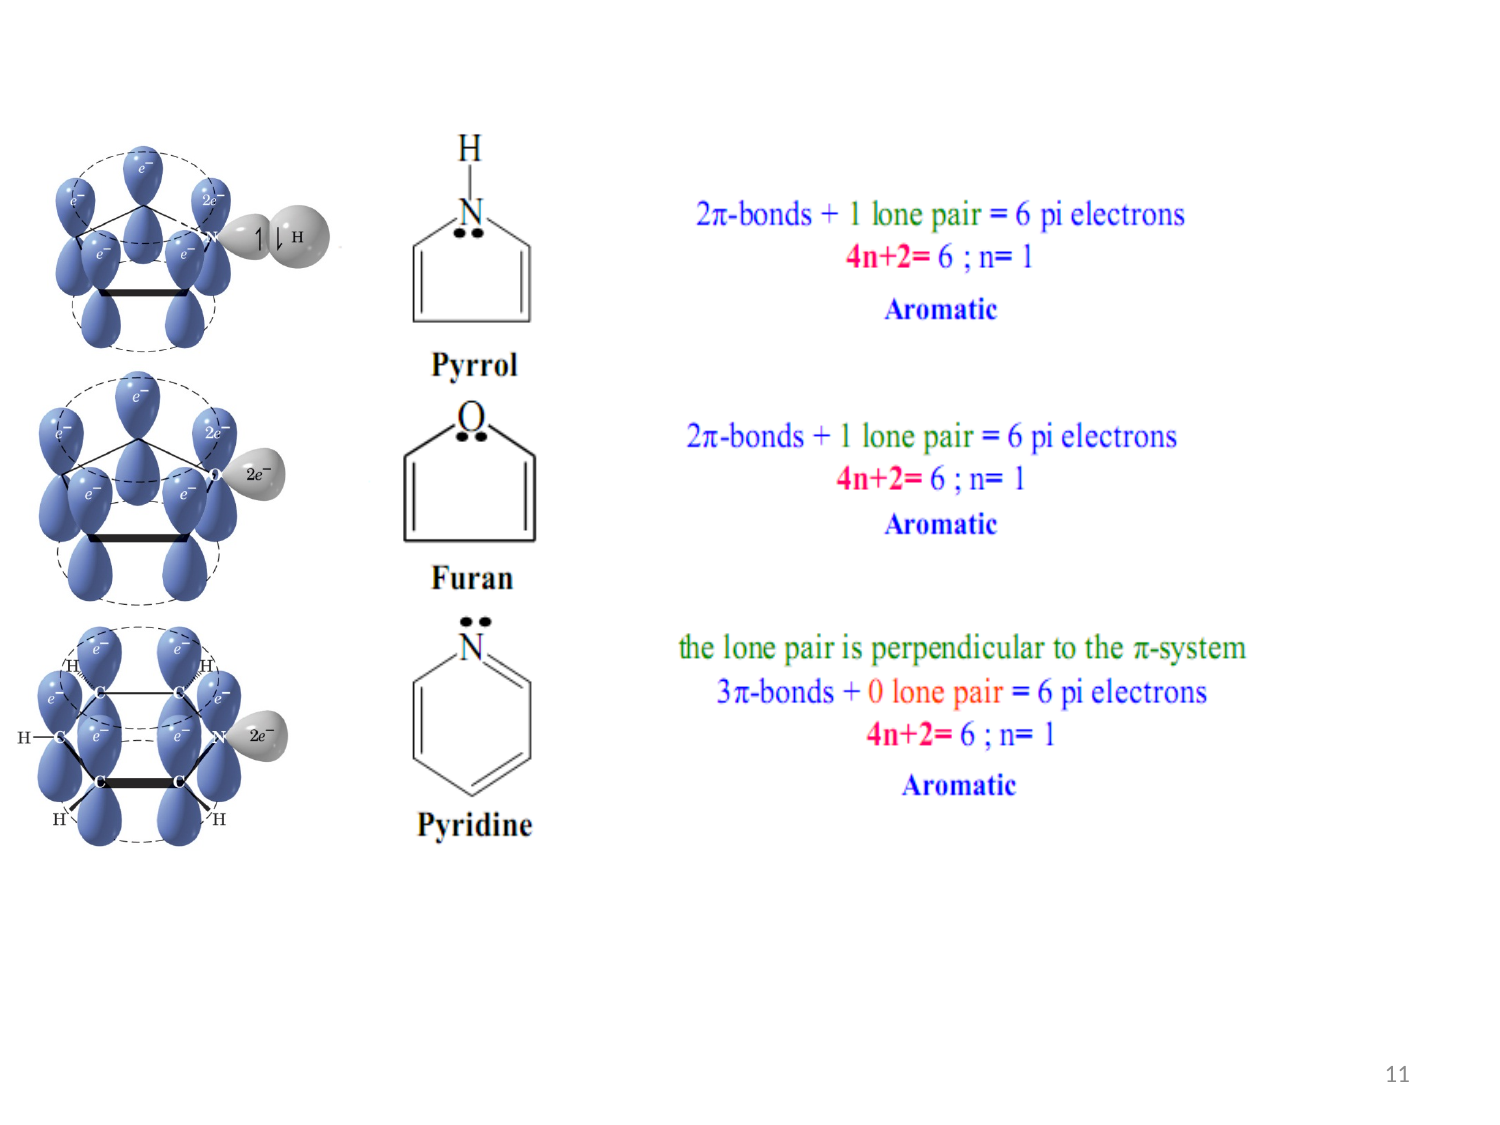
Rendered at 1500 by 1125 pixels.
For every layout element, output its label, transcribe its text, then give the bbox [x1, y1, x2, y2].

picture [47, 101, 1317, 870]
picture [29, 361, 291, 610]
slide_number 11 [1074, 1042, 1425, 1103]
picture [17, 621, 295, 852]
